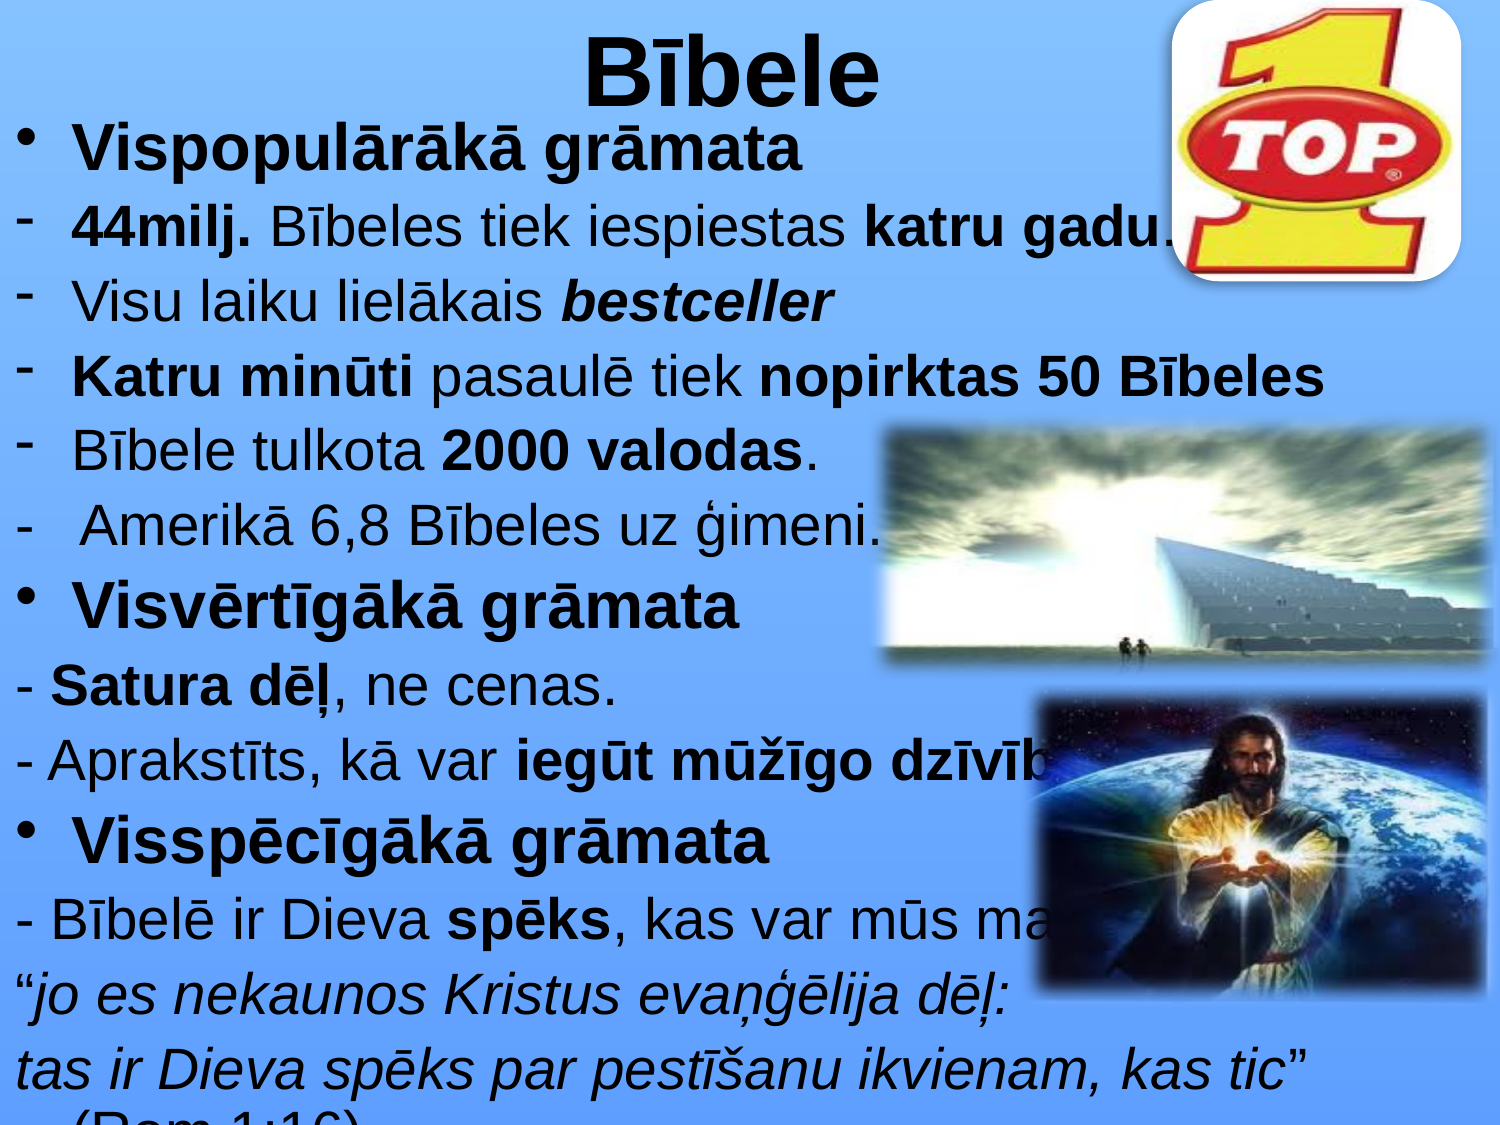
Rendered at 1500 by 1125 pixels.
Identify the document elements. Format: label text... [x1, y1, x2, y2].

picture [866, 409, 1500, 1008]
list Vispopulārākā grāmata 44milj. Bībeles tiek iespiestas katru gadu. Visu laiku lielākais bestceller Katru minūti pasaulē tiek nopirktas 50 Bībeles Bībele tulkota 2000 valodas. - Amerikā 6,8 Bībeles uz ģimeni. Visvērtīgākā grāmata - Satura dēļ, ne cenas. - Aprakstīts, kā var iegūt mūžīgo dzīvību Visspēcīgākā grāmata - Bībelē ir Dieva spēks, kas var mūs mainīt “jo es nekaunos Kristus evaņģēlija dēļ: tas ir Dieva spēks par pestīšanu ikvienam, kas tic” (Rom.1:16) [0, 105, 1500, 1091]
picture [1171, 0, 1462, 282]
title Bībele [70, 0, 1169, 105]
